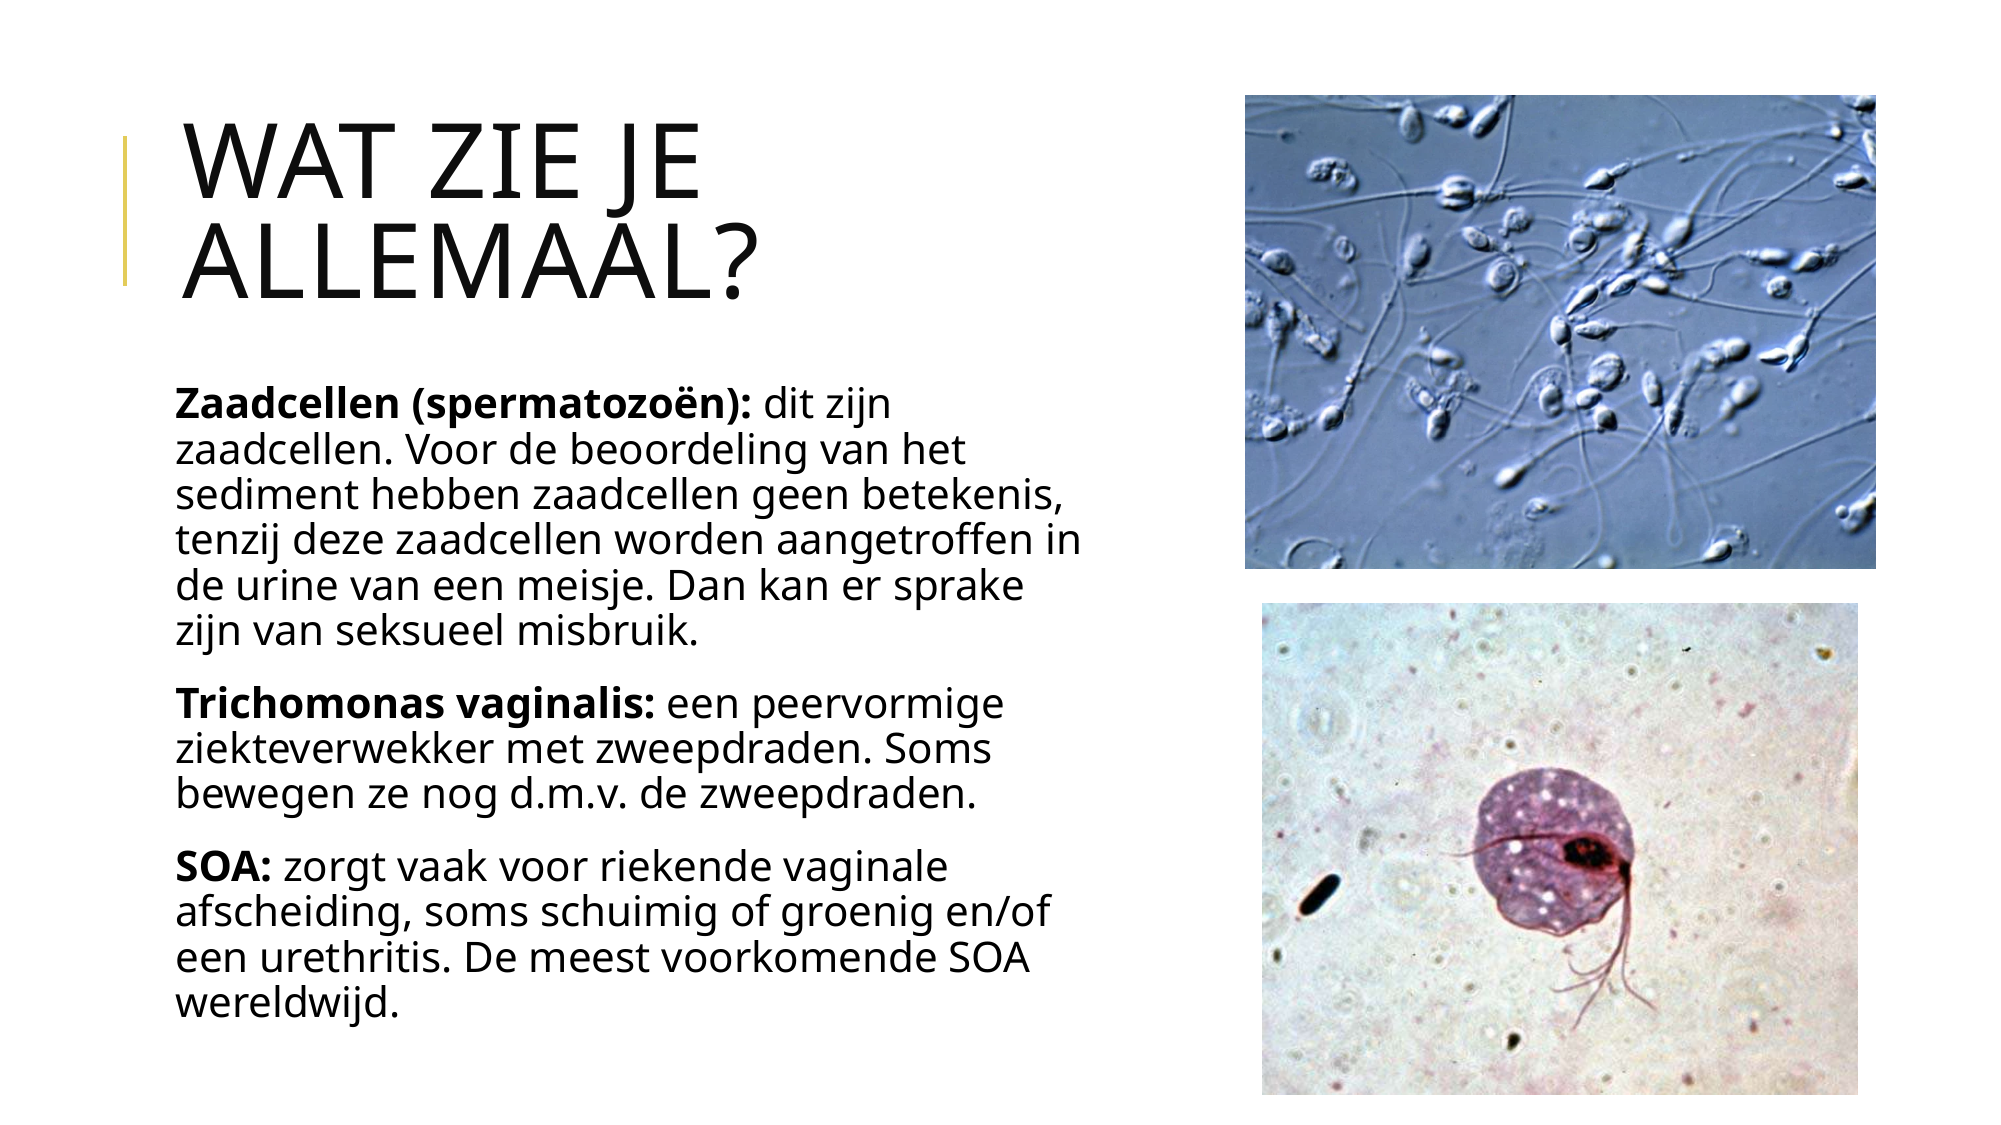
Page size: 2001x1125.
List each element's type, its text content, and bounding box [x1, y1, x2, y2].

picture [1244, 95, 1876, 570]
title Wat zie je allemaal? [168, 96, 1166, 342]
picture [1262, 603, 1858, 1096]
list Zaadcellen (spermatozoën): dit zijn zaadcellen. Voor de beoordeling van het sediment hebben zaadcellen geen betekenis, tenzij deze zaadcellen worden aangetroffen in de urine van een meisje. Dan kan er sprake zijn van seksueel misbruik. Trichomonas vaginalis: een peervormige ziekteverwekker met zweepdraden. Soms bewegen ze nog d.m.v. de zweepdraden. SOA: zorgt vaak voor riekende vaginale afscheiding, soms schuimig of groenig en/of een urethritis. De meest voorkomende SOA wereldwijd. [168, 375, 1104, 1035]
